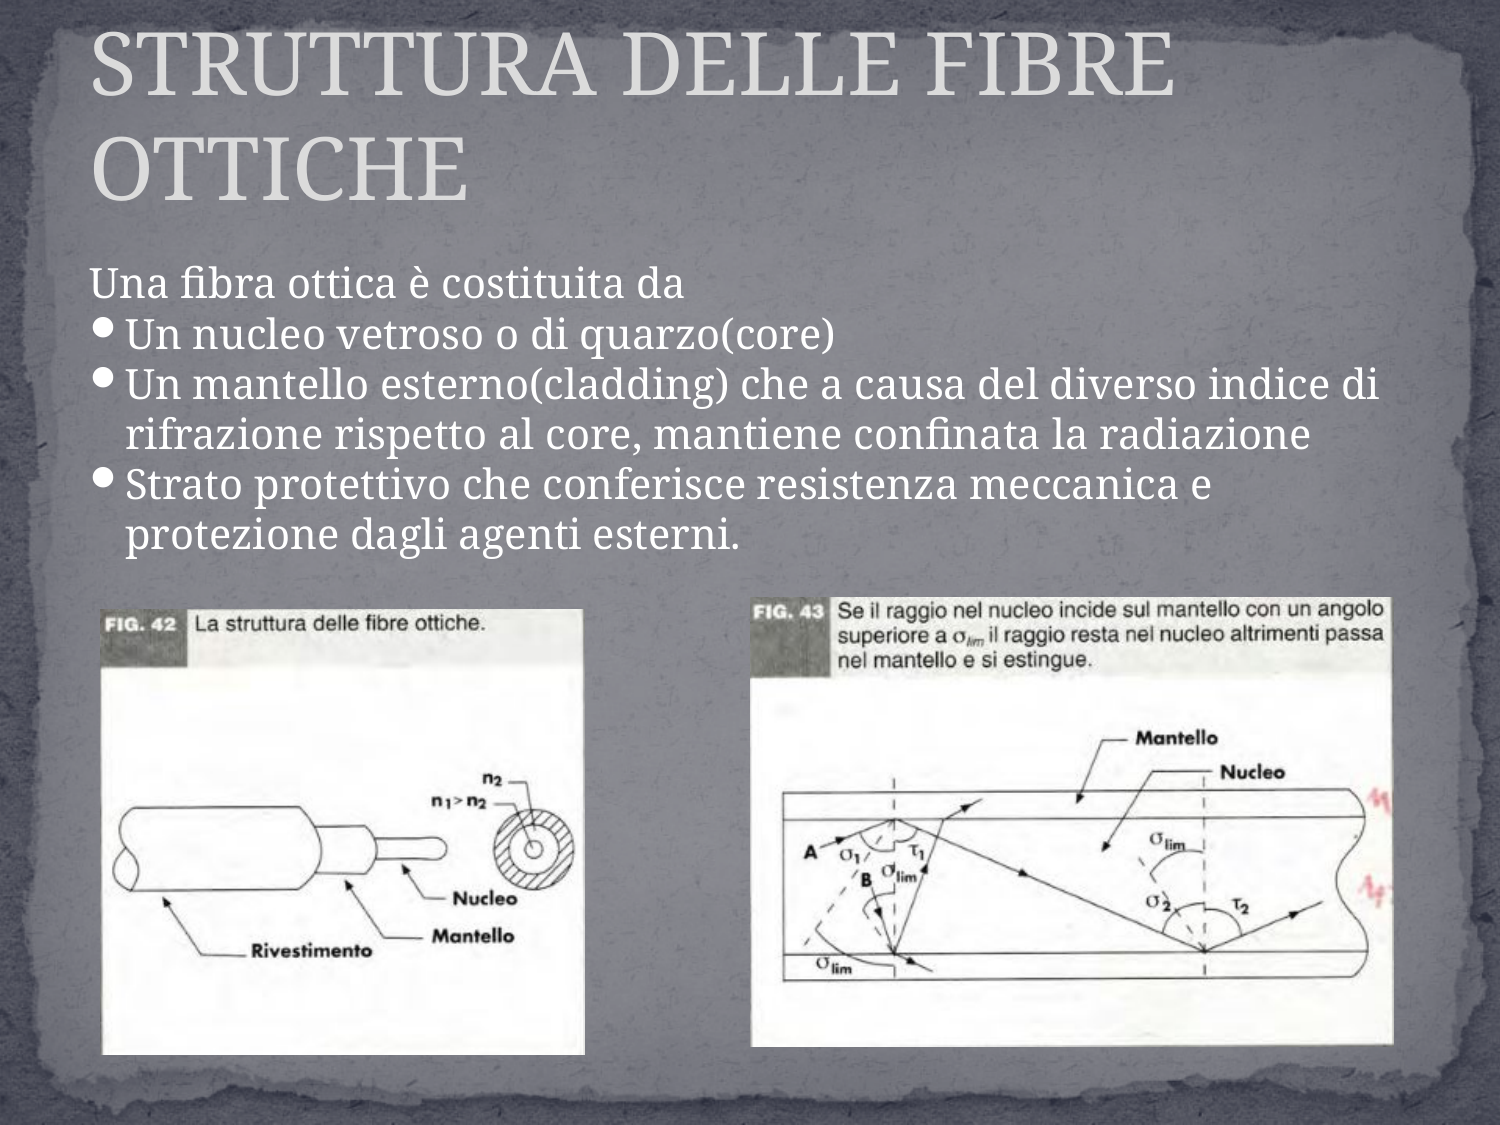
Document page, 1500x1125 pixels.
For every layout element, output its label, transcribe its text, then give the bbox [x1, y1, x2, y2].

text_box STRUTTURA DELLE FIBRE OTTICHE [75, 24, 1425, 225]
text_box Una fibra ottica è costituita da Un nucleo vetroso o di quarzo(core) Un mantello esterno(cladding) che a causa del diverso indice di rifrazione rispetto al core, mantiene confinata la radiazione Strato protettivo che conferisce resistenza meccanica e protezione dagli agenti esterni. [75, 249, 1425, 1000]
picture [0, 0, 1500, 1125]
